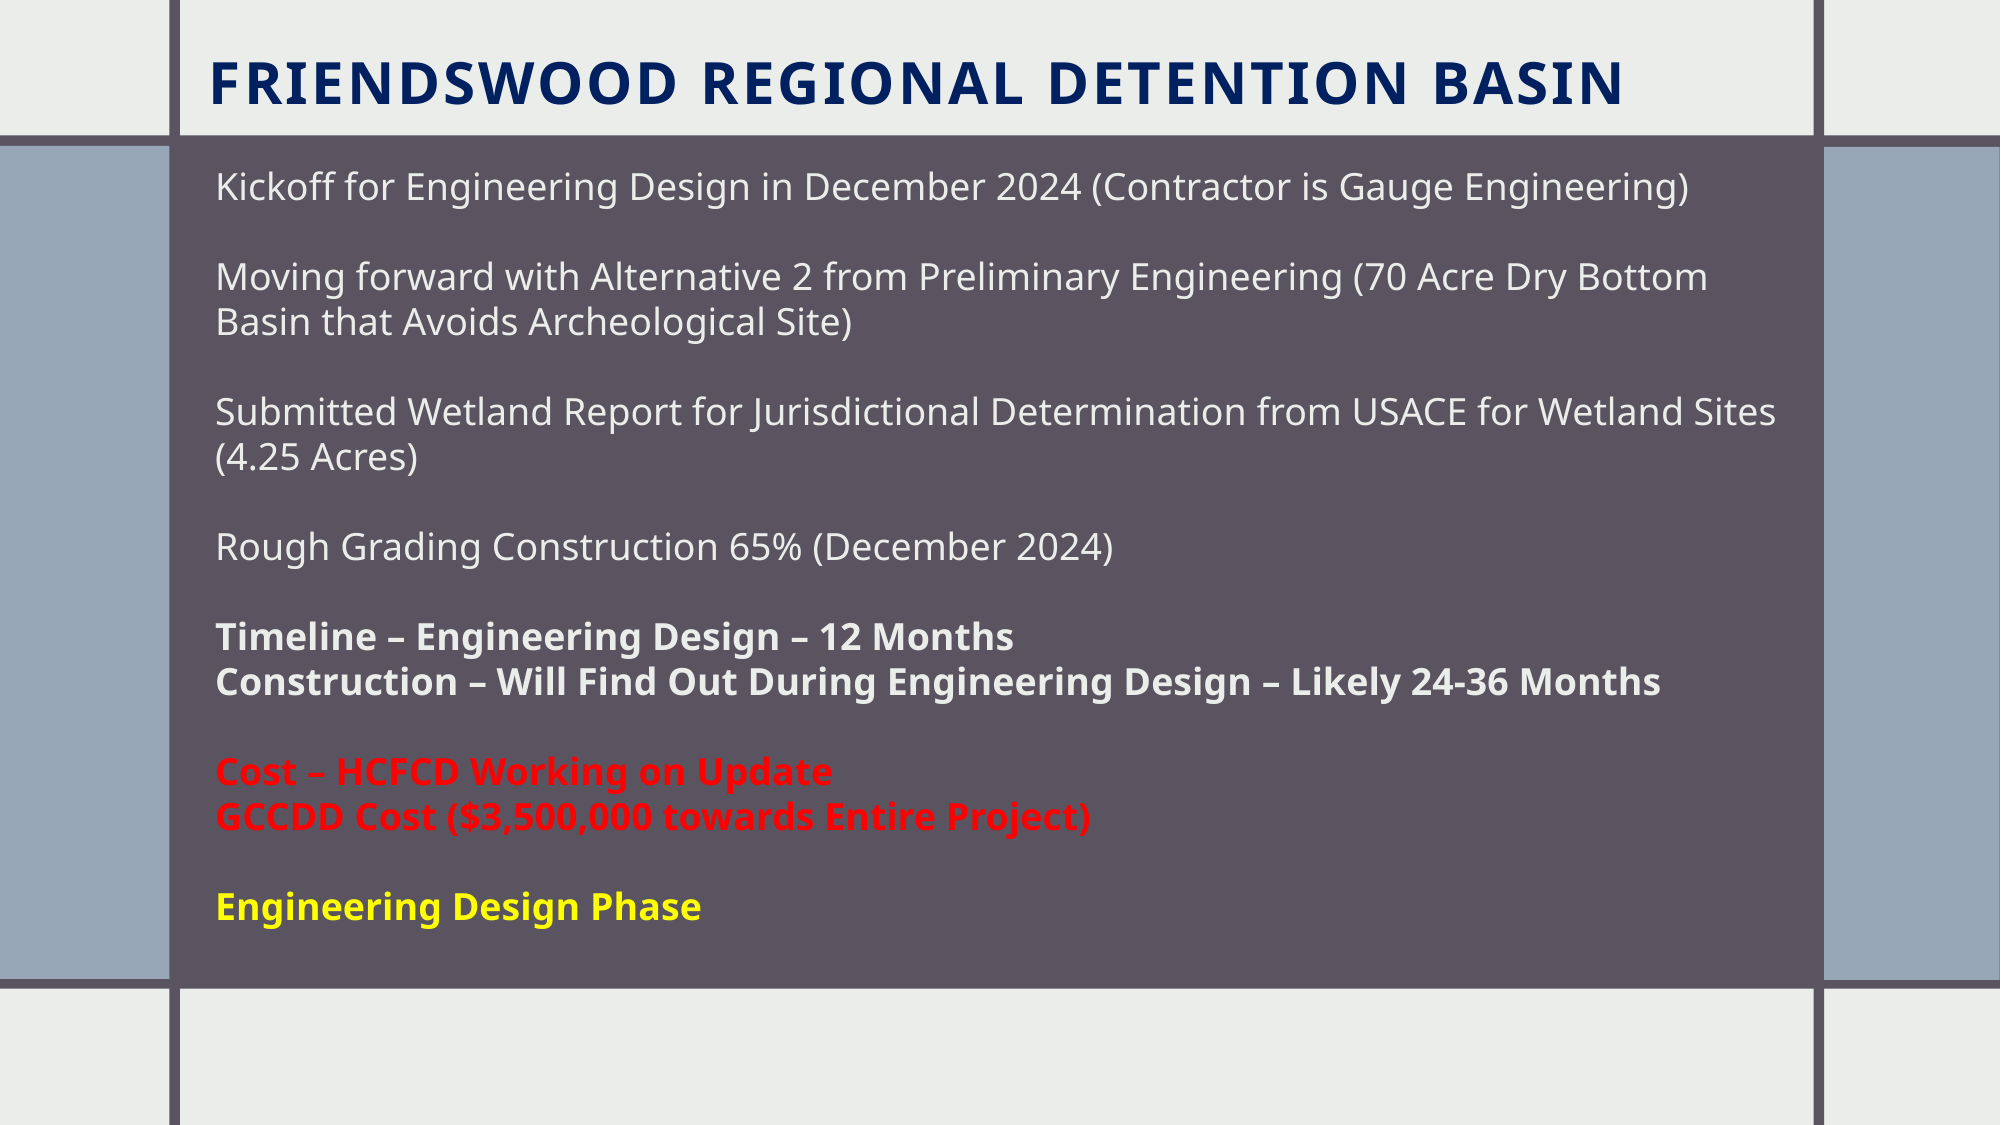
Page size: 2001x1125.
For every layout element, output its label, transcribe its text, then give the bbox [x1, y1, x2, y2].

text_box Kickoff for Engineering Design in December 2024 (Contractor is Gauge Engineering) Moving forward with Alternative 2 from Preliminary Engineering (70 Acre Dry Bottom Basin that Avoids Archeological Site) Submitted Wetland Report for Jurisdictional Determination from USACE for Wetland Sites (4.25 Acres) Rough Grading Construction 65% (December 2024) Timeline – Engineering Design – 12 Months Construction – Will Find Out During Engineering Design – Likely 24-36 Months Cost – HCFCD Working on Update GCCDD Cost ($3,500,000 towards Entire Project) Engineering Design Phase [200, 155, 1800, 936]
title Friendswood regional detention basin [190, 0, 1922, 132]
